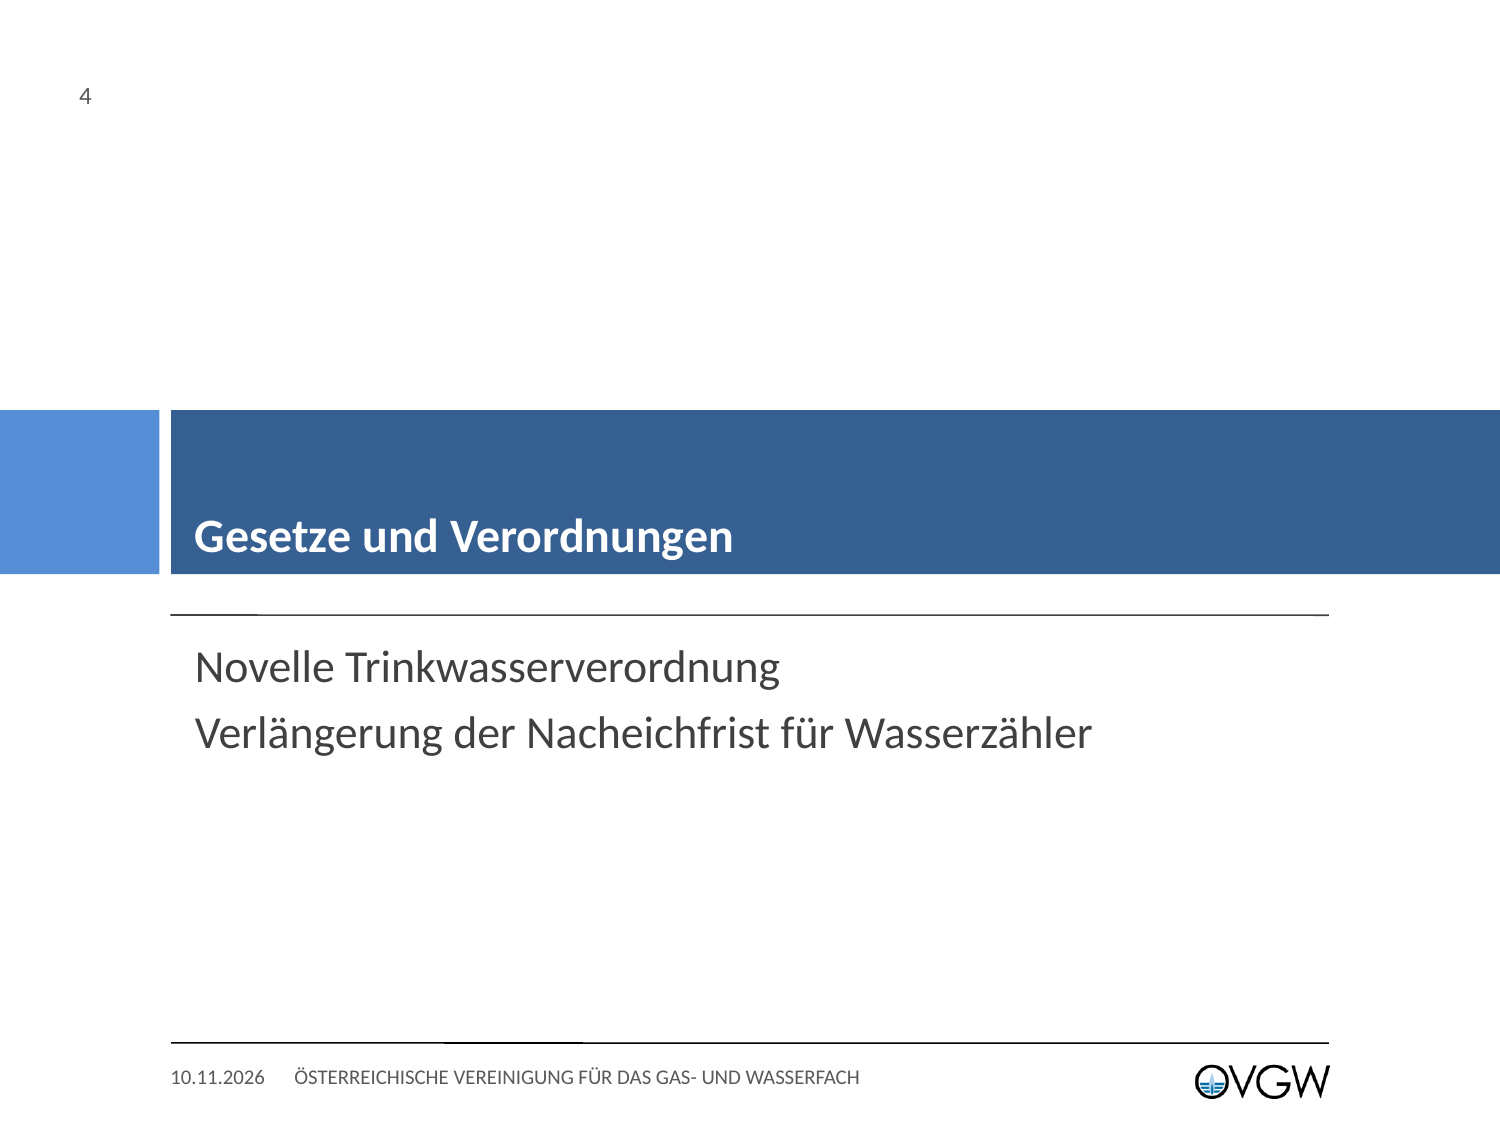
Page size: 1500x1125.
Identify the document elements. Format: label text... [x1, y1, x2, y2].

slide_number 4 [16, 64, 92, 125]
footer ÖSTERREICHISCHE VEREINIGUNG FÜR DAS GAS- UND WASSERFACH [294, 1058, 1003, 1094]
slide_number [170, 1058, 288, 1094]
title Gesetze und Verordnungen [171, 415, 1483, 568]
subtitle Novelle Trinkwasserverordnung Verlängerung der Nacheichfrist für Wasserzähler [171, 637, 1329, 925]
picture [1183, 1054, 1341, 1109]
